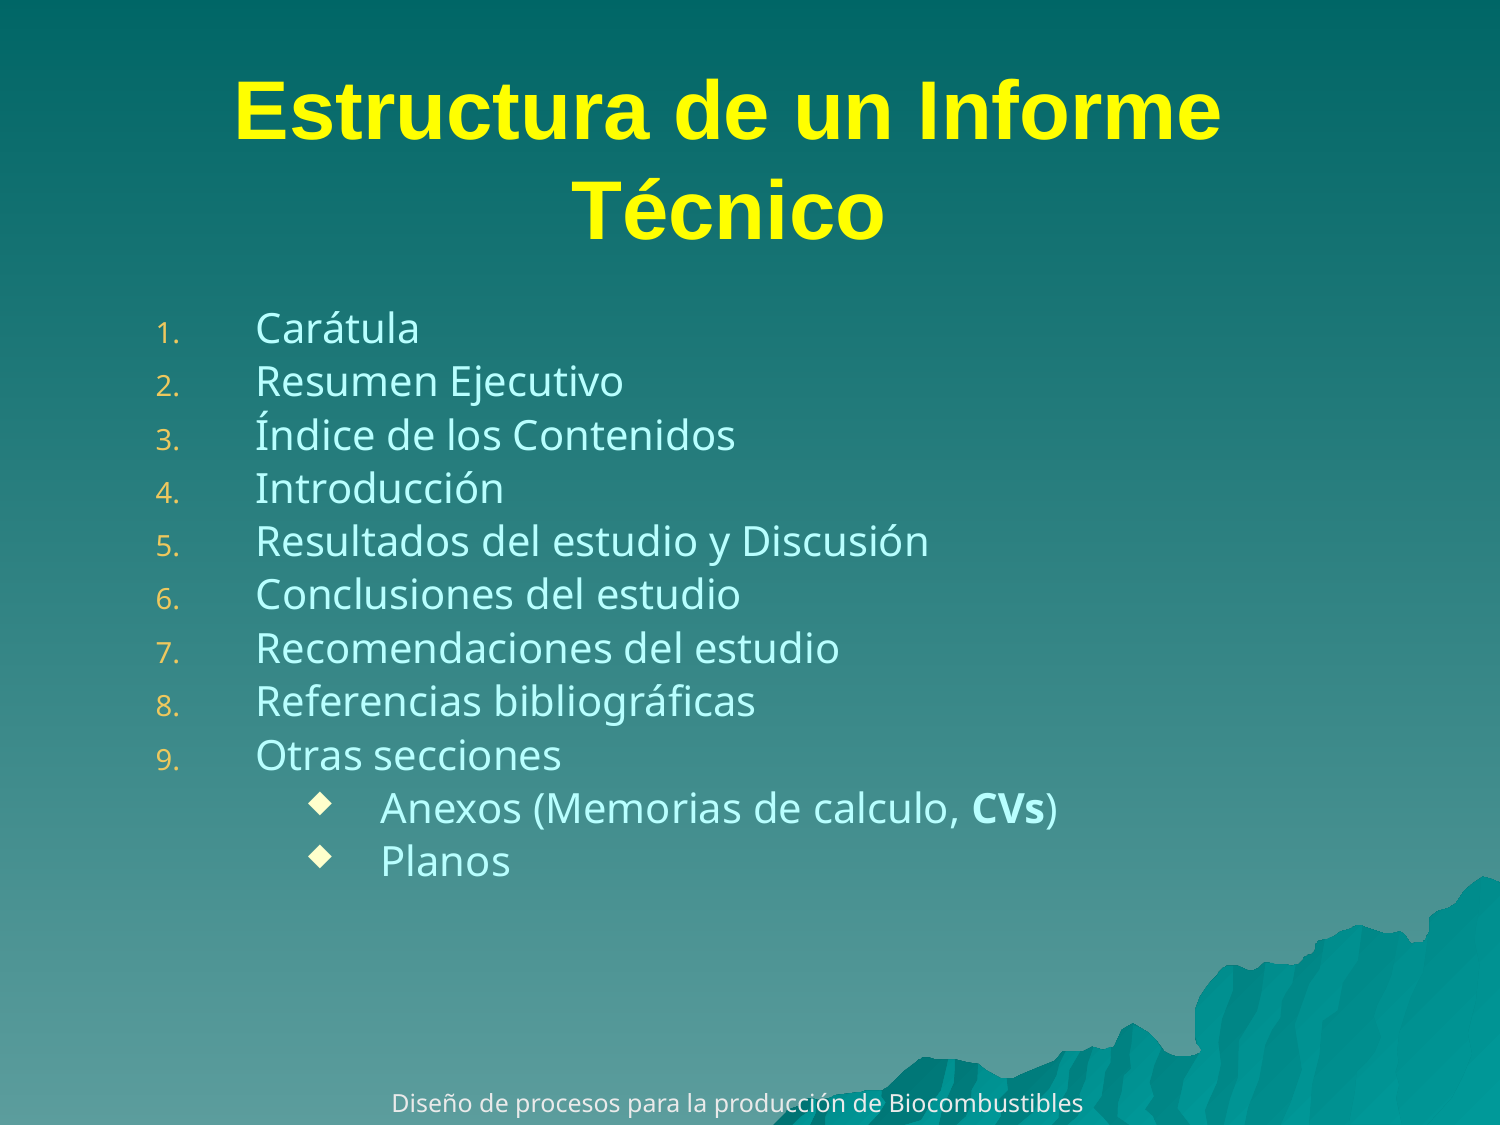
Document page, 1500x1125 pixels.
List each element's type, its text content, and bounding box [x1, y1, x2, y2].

title Estructura de un Informe Técnico [70, 62, 1388, 251]
footer Diseño de procesos para la producción de Biocombustibles [245, 1049, 1231, 1125]
list Carátula Resumen Ejecutivo Índice de los Contenidos Introducción Resultados del estudio y Discusión Conclusiones del estudio Recomendaciones del estudio Referencias bibliográficas Otras secciones Anexos (Memorias de calculo, CVs) Planos [140, 299, 1407, 1038]
